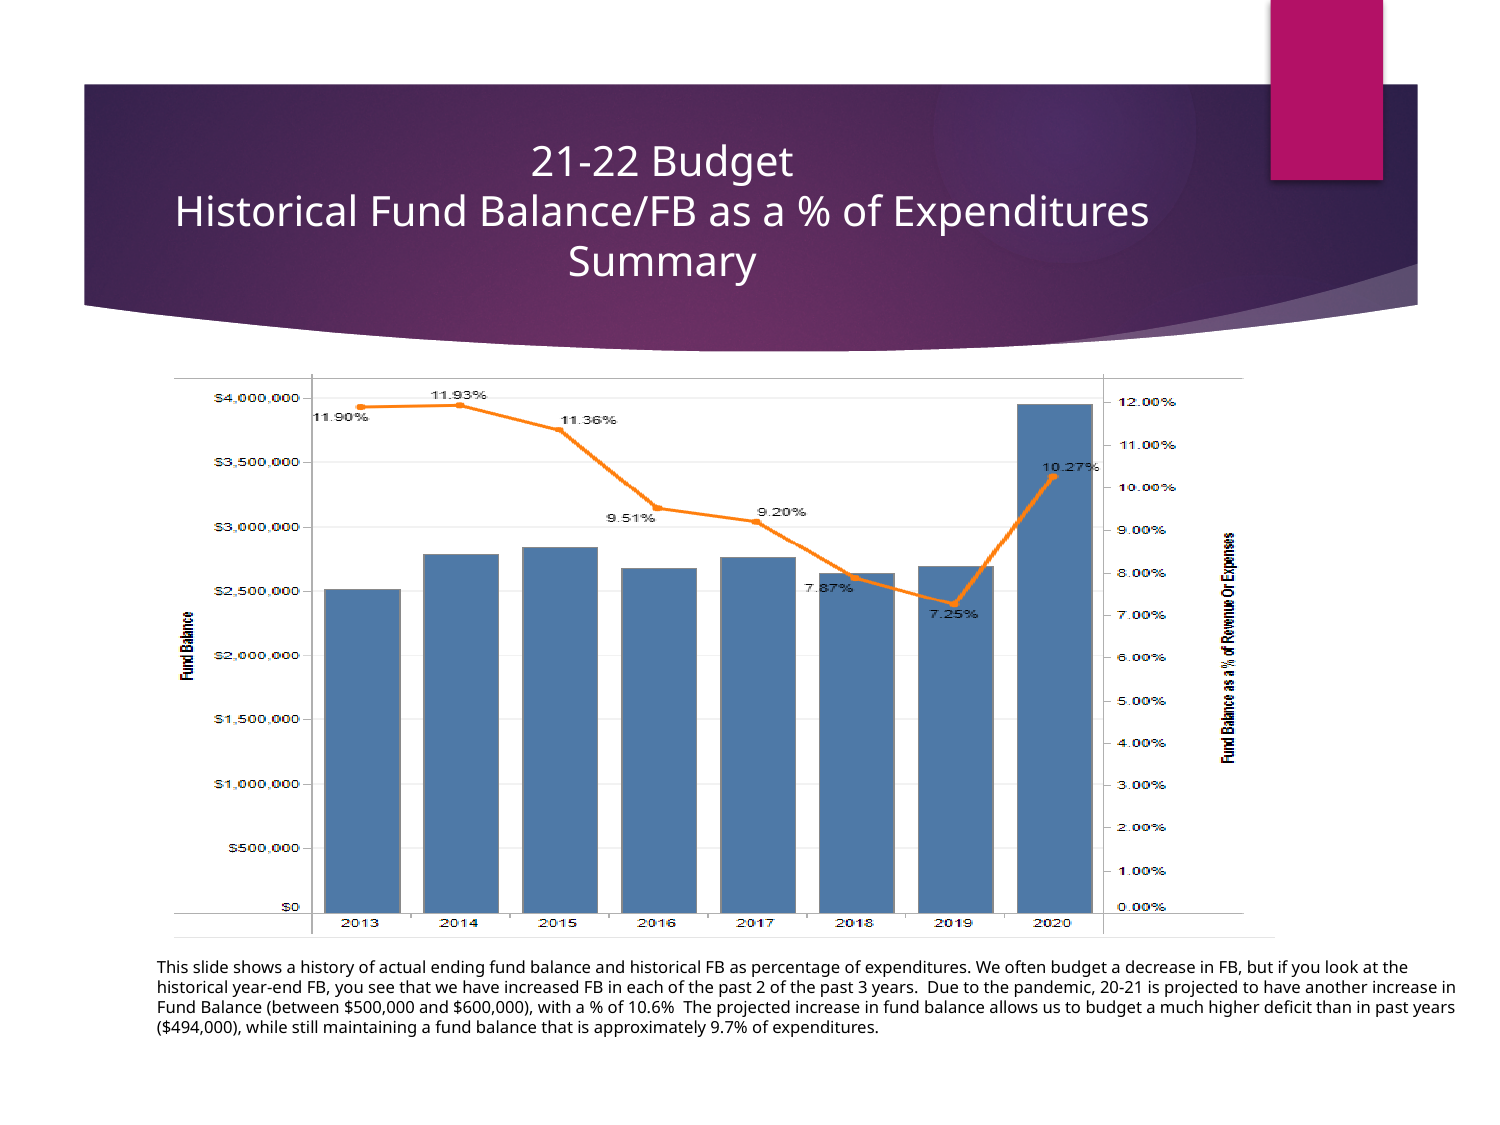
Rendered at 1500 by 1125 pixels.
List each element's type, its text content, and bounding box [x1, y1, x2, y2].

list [174, 374, 1276, 938]
title 21-22 Budget Historical Fund Balance/FB as a % of Expenditures Summary [142, 152, 1183, 269]
text_box This slide shows a history of actual ending fund balance and historical FB as percentage of expenditures. We often budget a decrease in FB, but if you look at the historical year-end FB, you see that we have increased FB in each of the past 2 of the past 3 years. Due to the pandemic, 20-21 is projected to have another increase in Fund Balance (between $500,000 and $600,000), with a % of 10.6% The projected increase in fund balance allows us to budget a much higher deficit than in past years ($494,000), while still maintaining a fund balance that is approximately 9.7% of expenditures. [142, 949, 1475, 1045]
